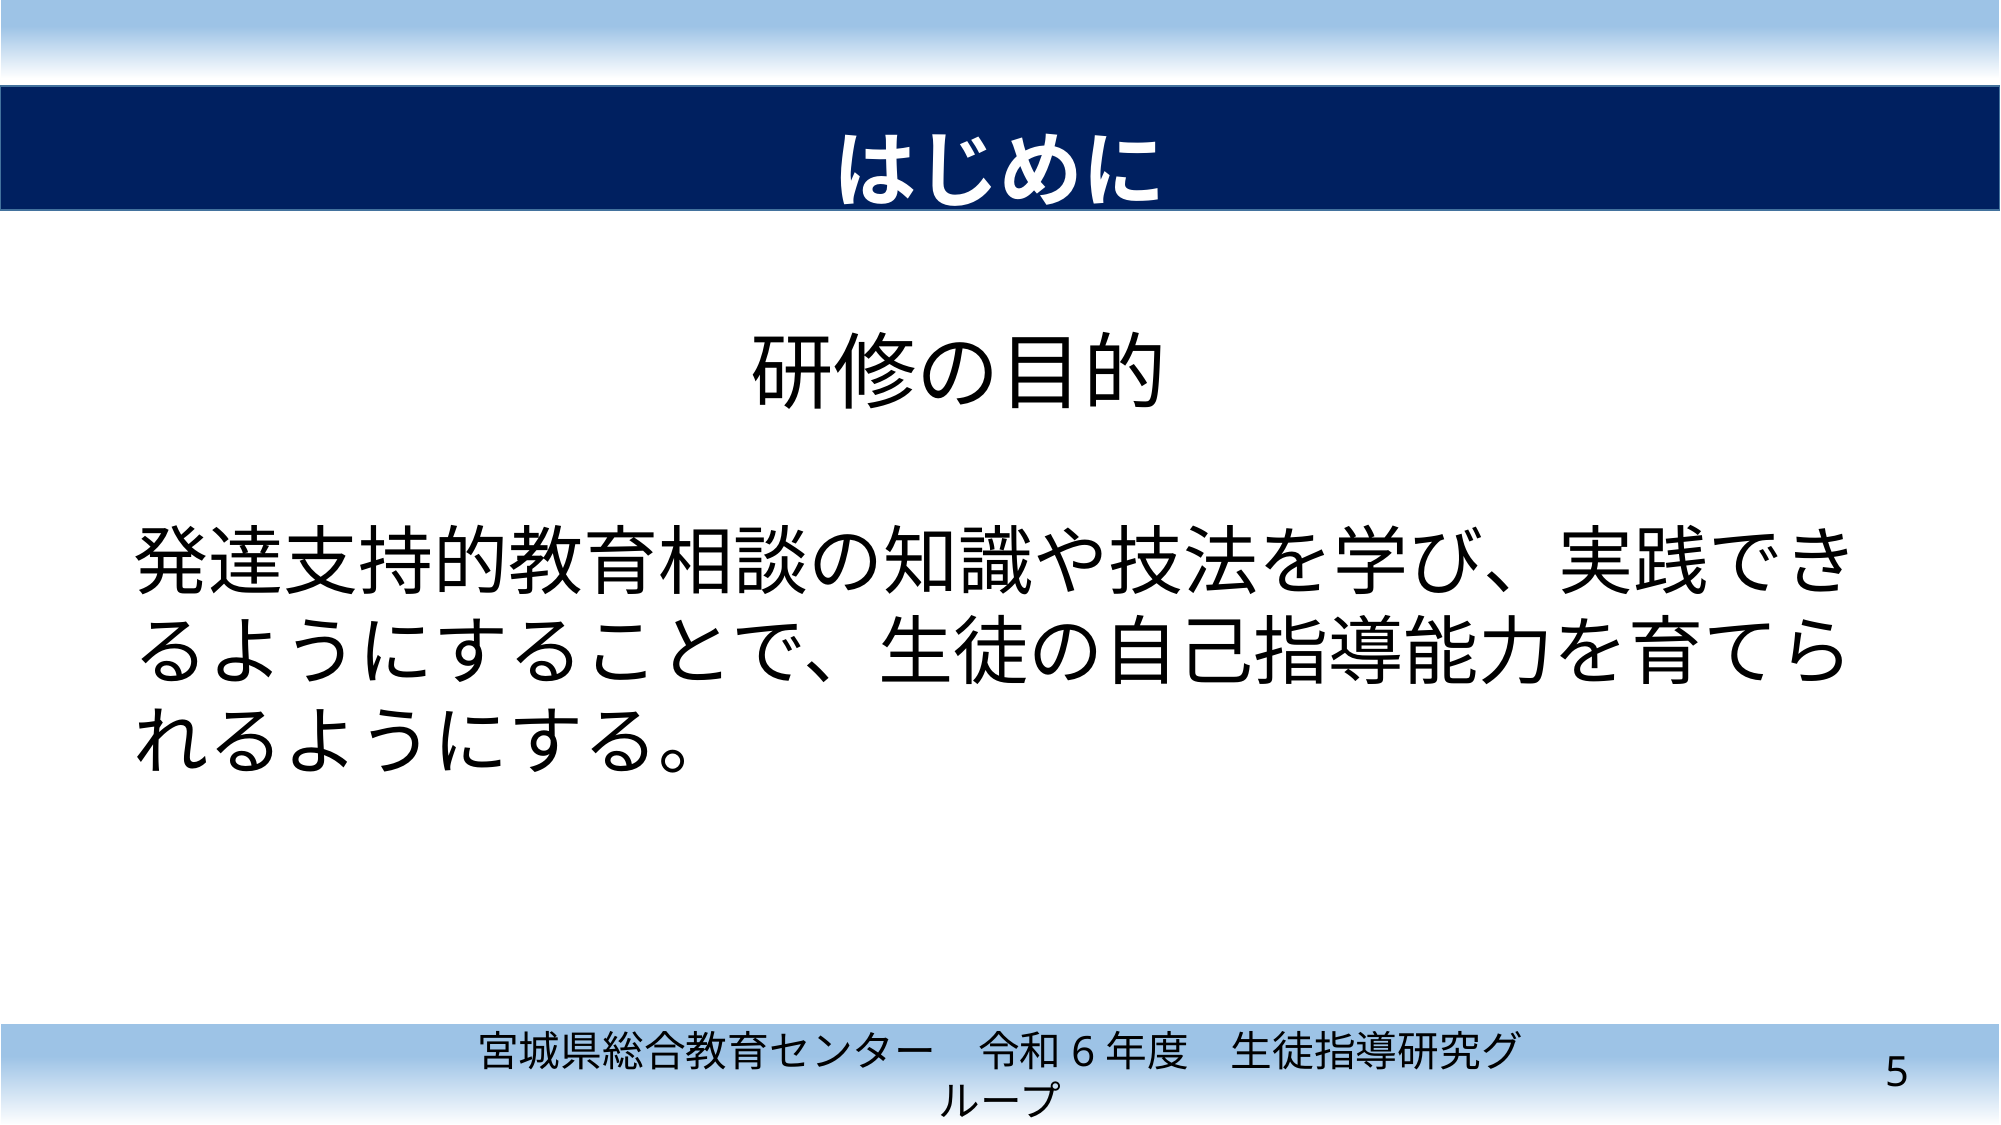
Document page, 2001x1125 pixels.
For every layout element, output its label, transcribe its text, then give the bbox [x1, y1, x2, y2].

footer 宮城県総合教育センター 令和6年度 生徒指導研究グループ [428, 1045, 1572, 1105]
text_box [1780, 85, 2000, 211]
text_box はじめに [220, 59, 1780, 224]
slide_number 4 [1811, 1043, 1925, 1104]
text_box [0, 85, 220, 211]
text_box 研修の目的 [480, 311, 1520, 427]
text_box 発達支持的教育相談の知識や技法を学び、実践できるようにすることで、生徒の自己指導能力を育てられるようにする。 [124, 477, 1876, 819]
